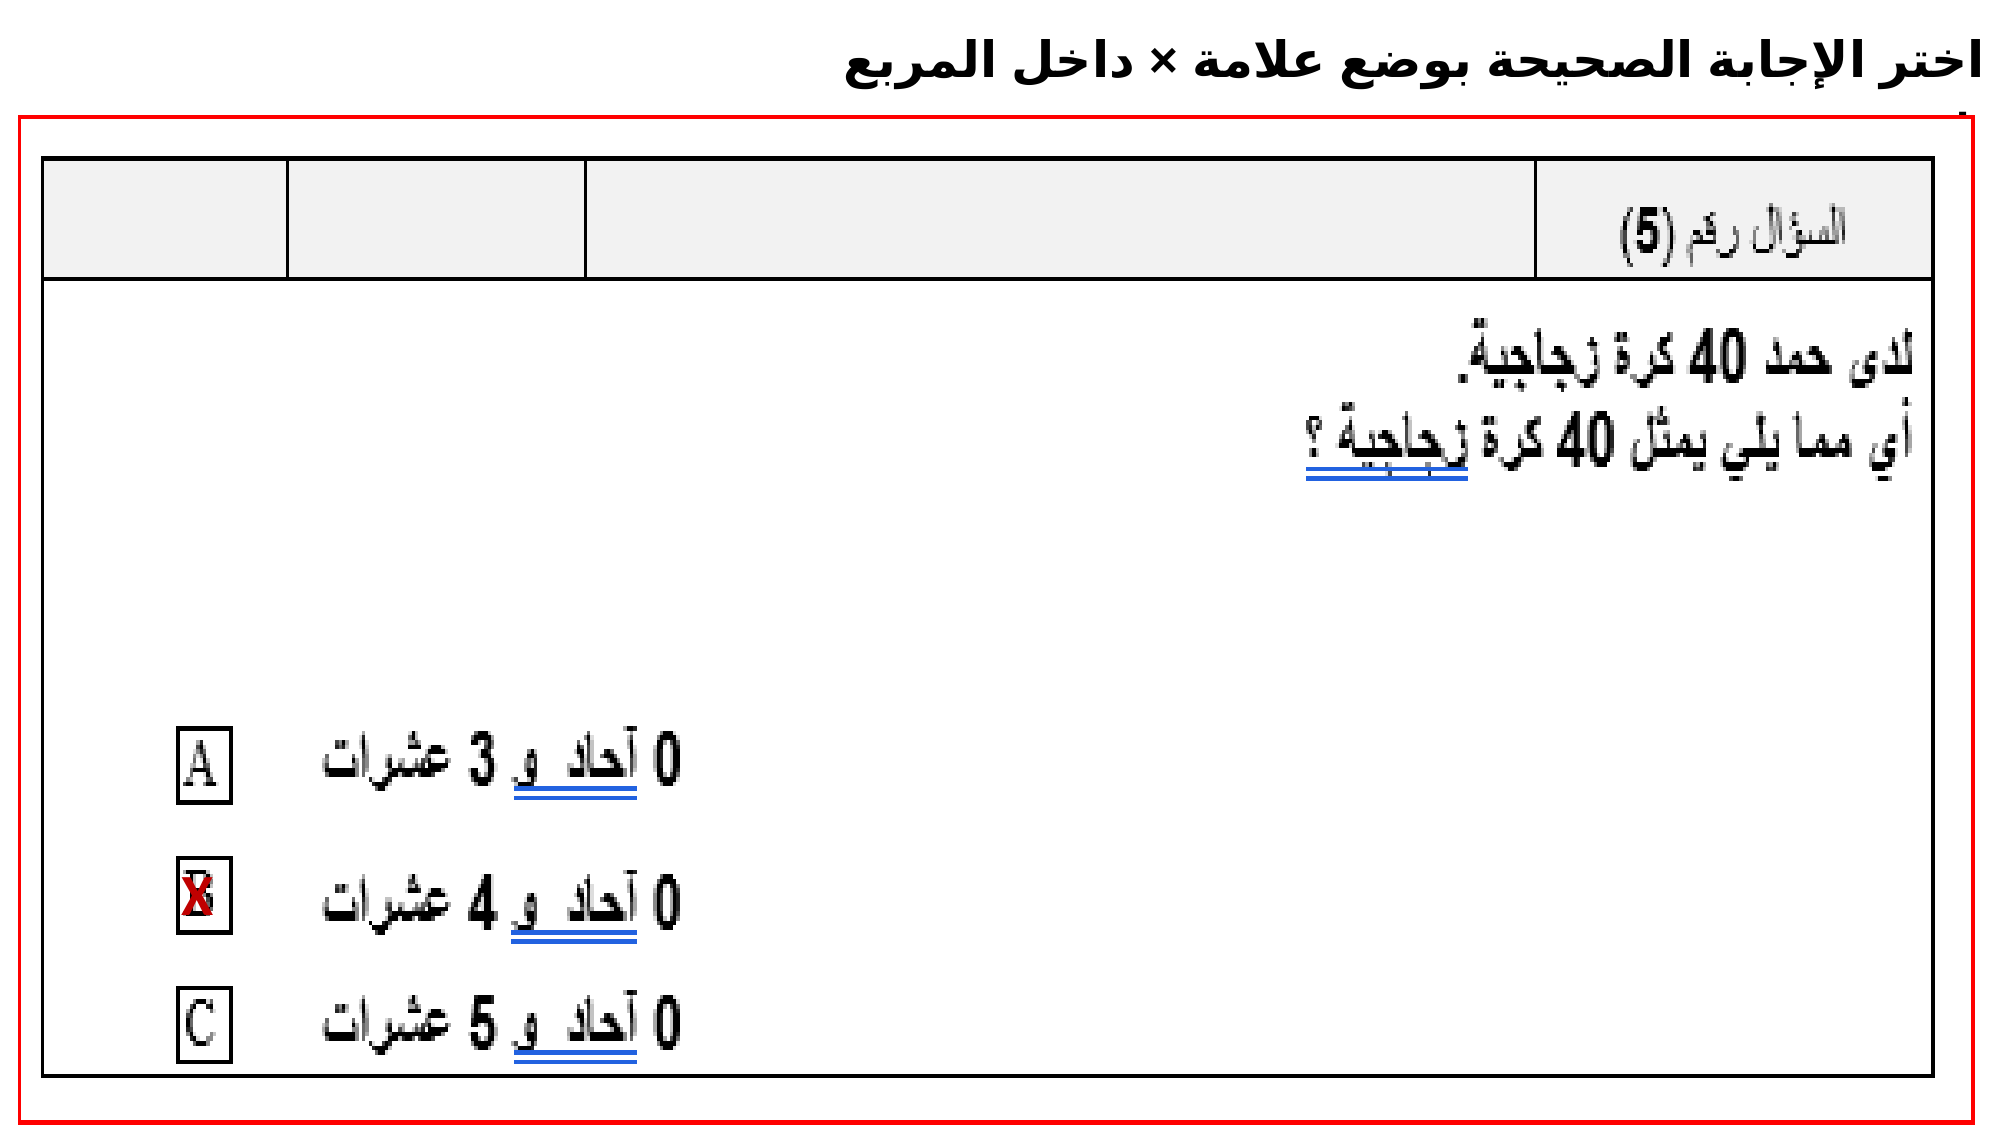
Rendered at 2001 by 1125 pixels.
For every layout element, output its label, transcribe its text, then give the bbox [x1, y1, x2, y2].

text_box اختر الإجابة الصحيحة بوضع علامة × داخل المربع : [825, 20, 2000, 156]
picture [18, 115, 1975, 1125]
